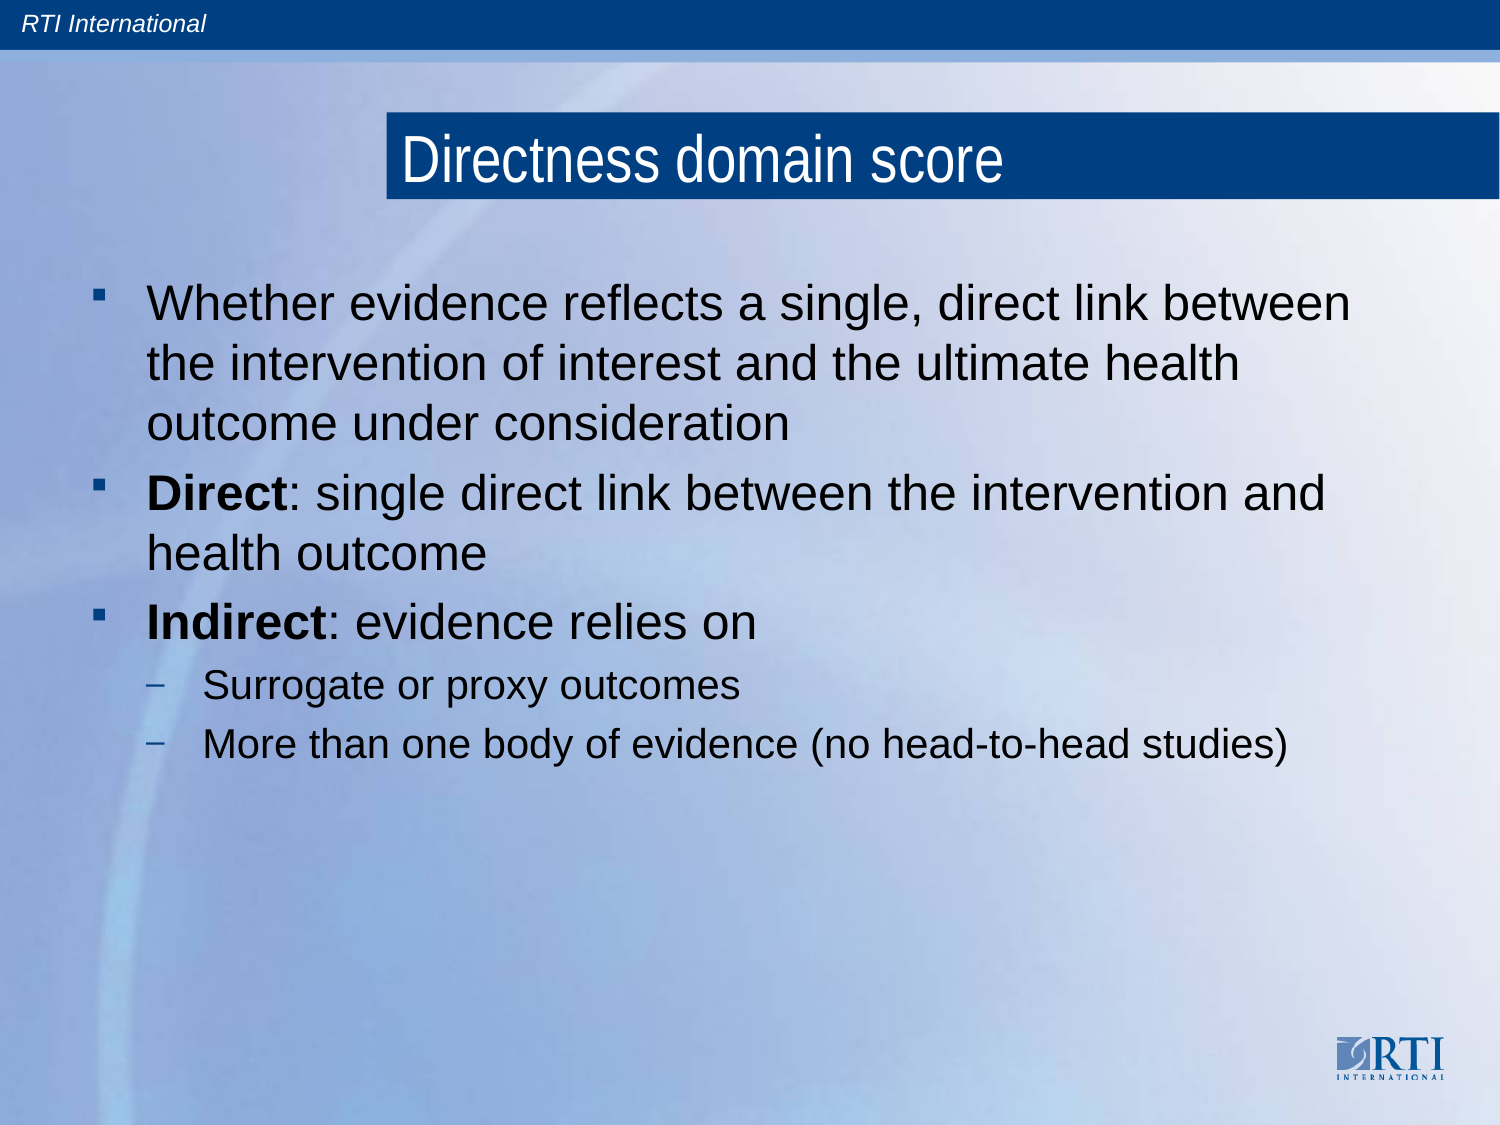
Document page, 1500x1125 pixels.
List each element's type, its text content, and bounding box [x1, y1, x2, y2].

picture [0, 63, 1500, 1125]
list Whether evidence reflects a single, direct link between the intervention of interest and the ultimate health outcome under consideration Direct: single direct link between the intervention and health outcome Indirect: evidence relies on Surrogate or proxy outcomes More than one body of evidence (no head-to-head studies) [74, 262, 1426, 1006]
title Directness domain score [386, 111, 1500, 200]
